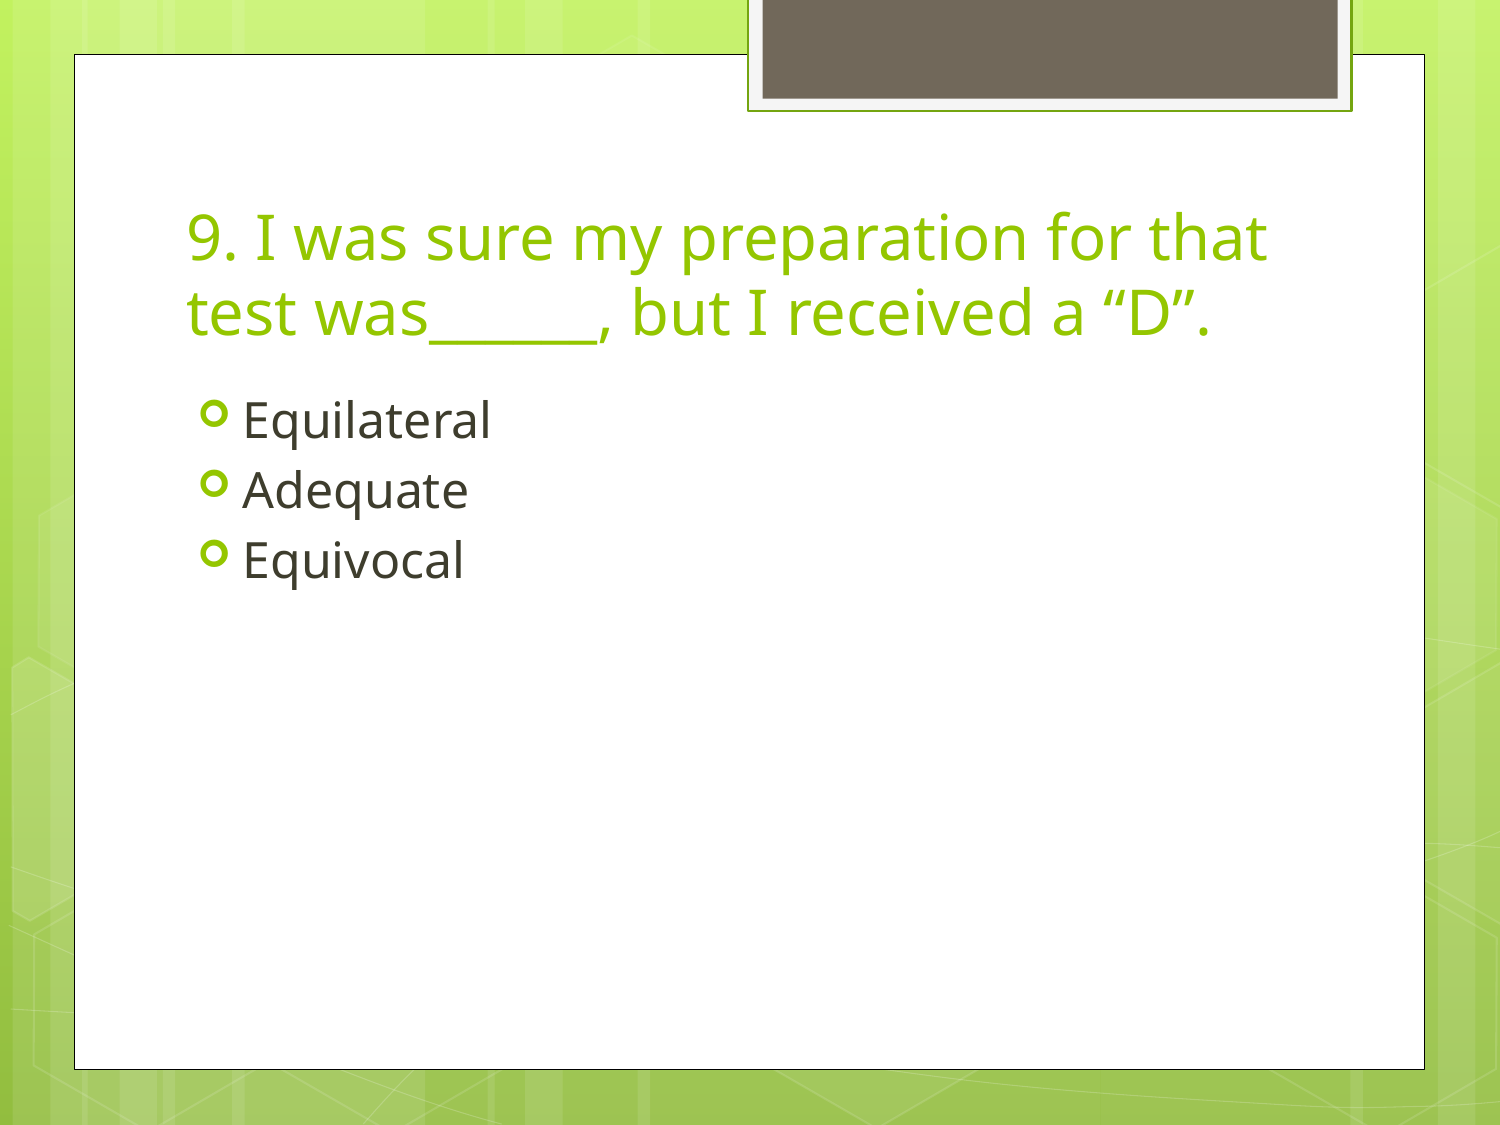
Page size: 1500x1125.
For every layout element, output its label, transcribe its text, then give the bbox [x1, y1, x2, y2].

list Equilateral Adequate Equivocal [171, 381, 1283, 957]
title 9. I was sure my preparation for that test was______, but I received a “D”. [171, 168, 1324, 357]
